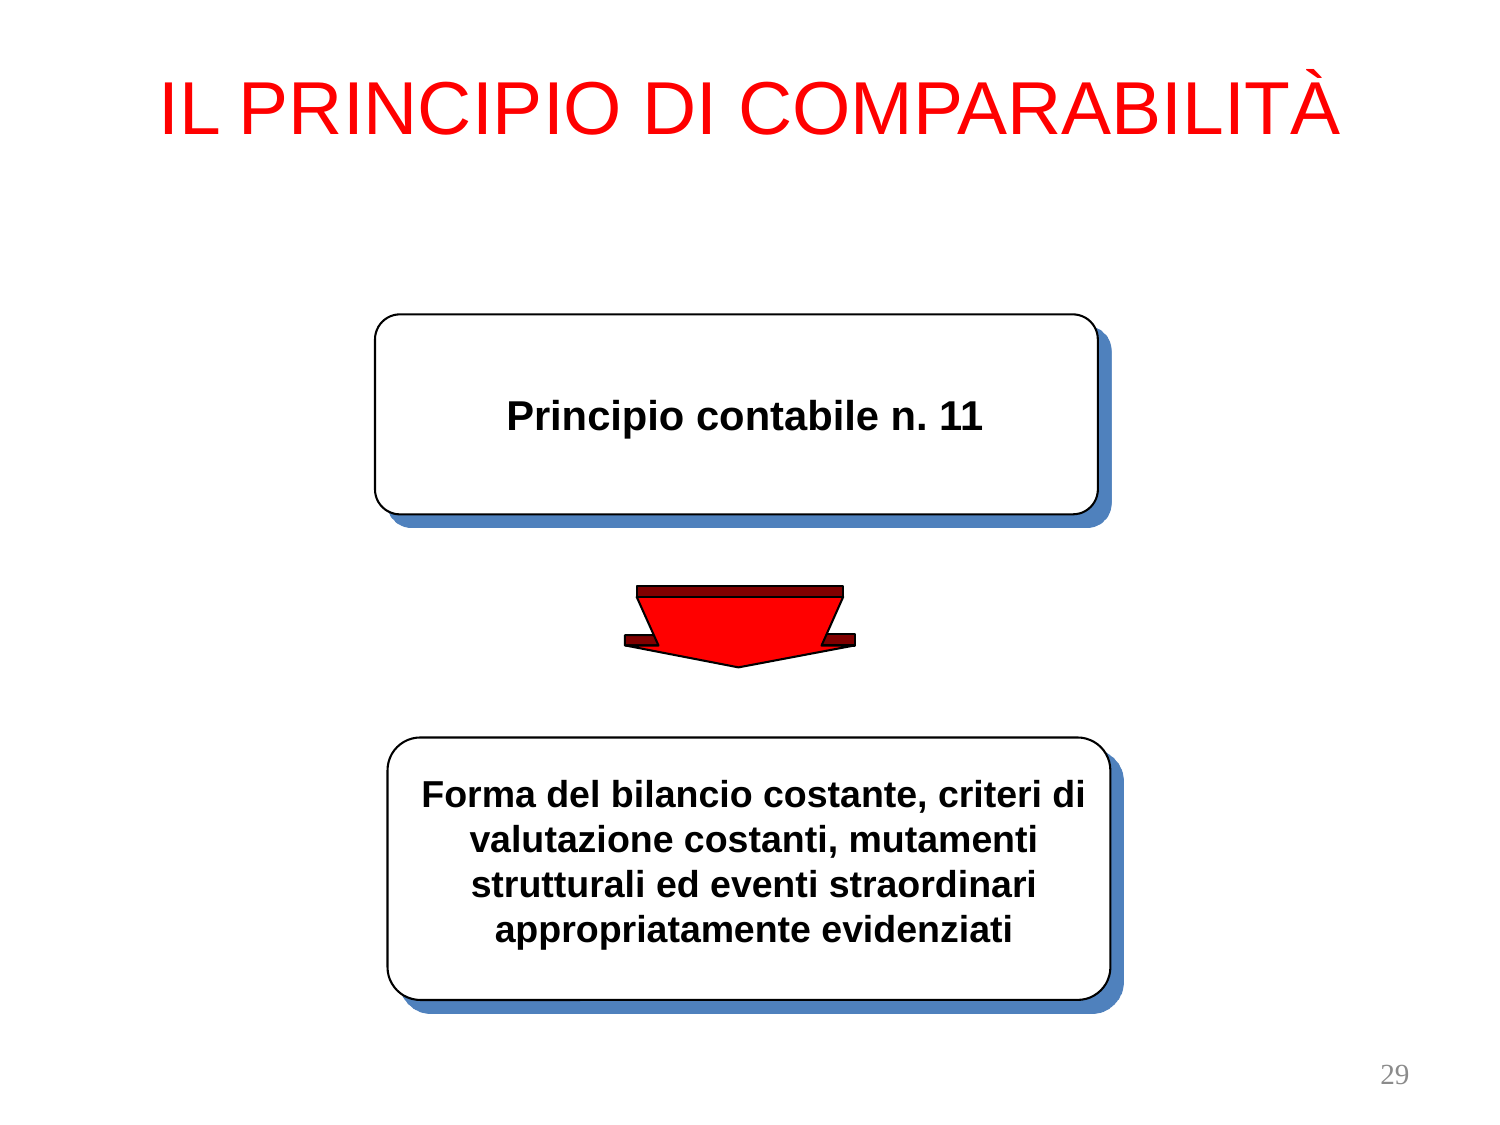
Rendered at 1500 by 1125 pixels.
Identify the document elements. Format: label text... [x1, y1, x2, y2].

text_box [387, 958, 1111, 1000]
text_box Forma del bilancio costante, criteri di valutazione costanti, mutamenti strutturali ed eventi straordinari appropriatamente evidenziati [387, 763, 1121, 958]
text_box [374, 314, 1099, 515]
text_box IL PRINCIPIO DI COMPARABILITÀ [0, 62, 1500, 158]
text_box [624, 585, 856, 668]
slide_number 29 [1074, 1042, 1425, 1103]
text_box [388, 737, 1110, 763]
